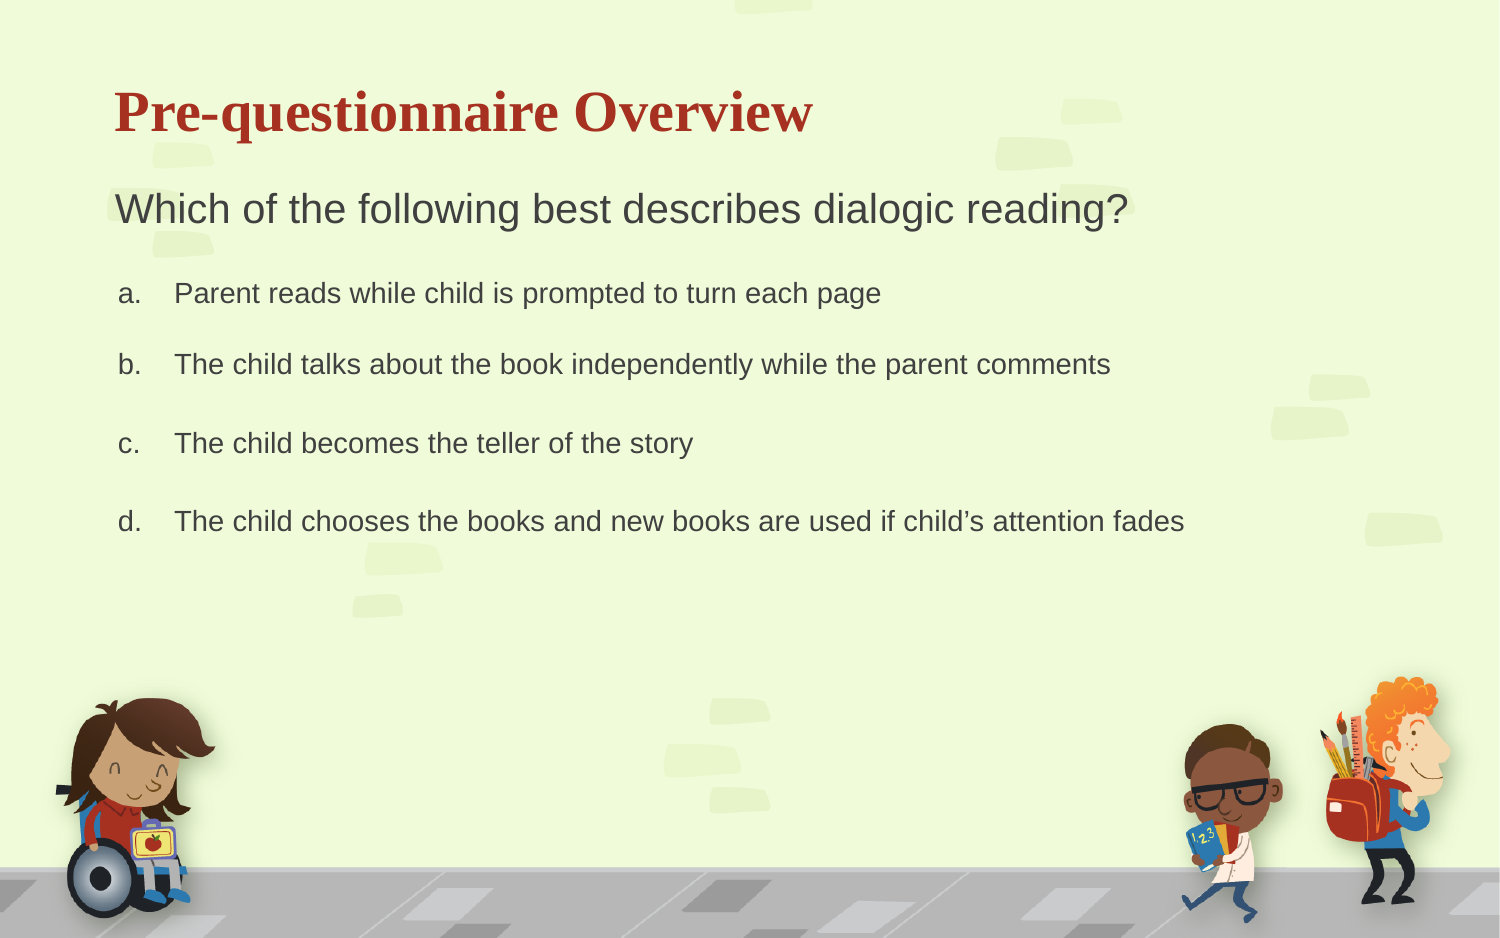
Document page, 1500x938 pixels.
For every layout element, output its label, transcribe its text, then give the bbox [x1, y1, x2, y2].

title Pre-questionnaire Overview [103, 68, 1313, 150]
text_box The child talks about the book independently while the parent comments [103, 338, 1279, 388]
picture [0, 0, 1500, 938]
text_box Parent reads while child is prompted to turn each page [103, 266, 1266, 317]
text_box The child becomes the teller of the story [103, 416, 1291, 467]
text_box The child chooses the books and new books are used if child’s attention fades [103, 495, 1291, 546]
list Which of the following best describes dialogic reading? [103, 181, 1313, 245]
